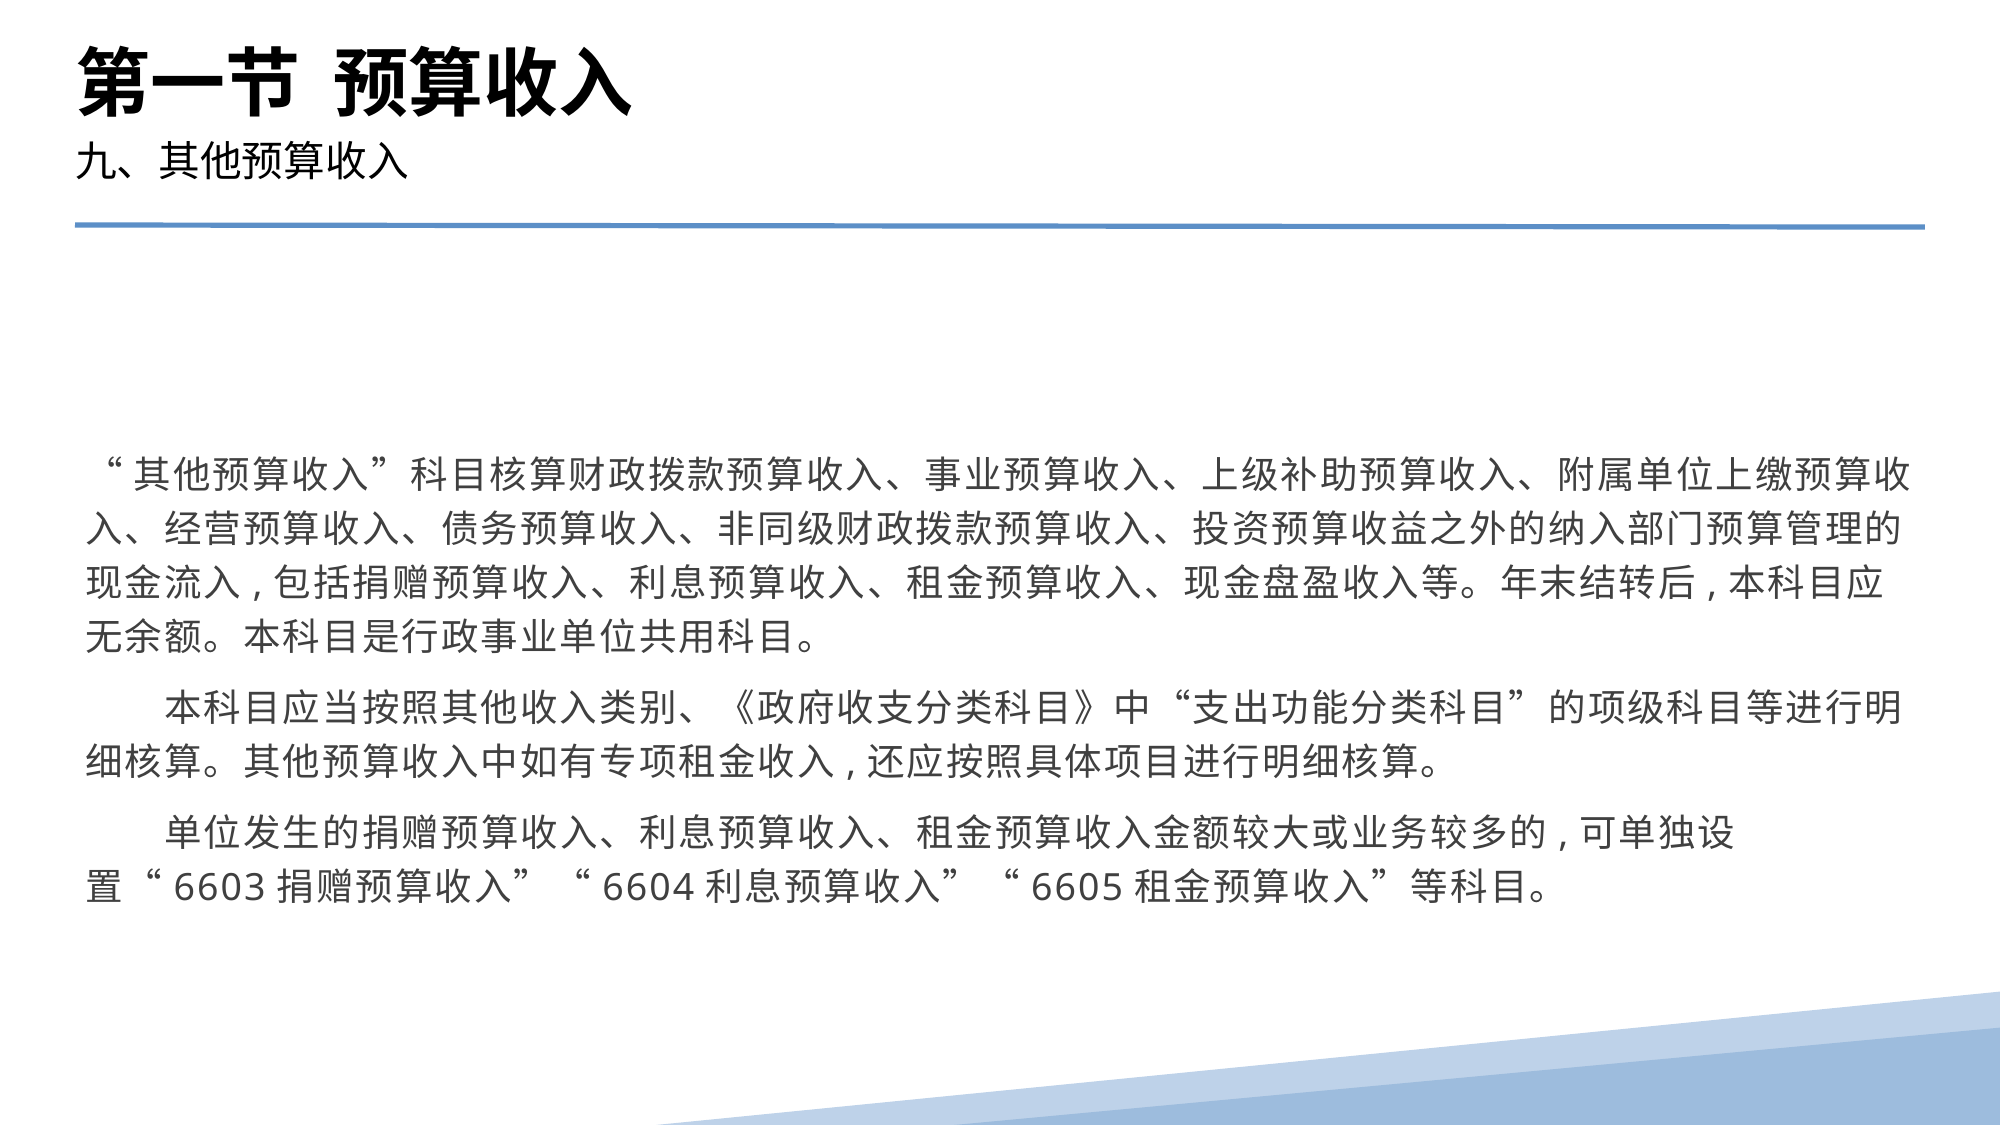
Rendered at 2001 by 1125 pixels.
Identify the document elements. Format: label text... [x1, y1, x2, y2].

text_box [74, 224, 1925, 228]
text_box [656, 991, 2000, 1125]
text_box “其他预算收入”科目核算财政拨款预算收入、事业预算收入、上级补助预算收入、附属单位上缴预算收入、经营预算收入、债务预算收入、非同级财政拨款预算收入、投资预算收益之外的纳入部门预算管理的现金流入,包括捐赠预算收入、利息预算收入、租金预算收入、现金盘盈收入等。年末结转后,本科目应无余额。本科目是行政事业单位共用科目。 本科目应当按照其他收入类别、《政府收支分类科目》中“支出功能分类科目”的项级科目等进行明细核算。其他预算收入中如有专项租金收入,还应按照具体项目进行明细核算。 单位发生的捐赠预算收入、利息预算收入、租金预算收入金额较大或业务较多的,可单独设置“6603捐赠预算收入”“6604利息预算收入”“6605租金预算收入”等科目。 [75, 328, 1925, 1022]
text_box 第一节 预算收入 [75, 24, 1925, 124]
text_box 九、其他预算收入 [75, 124, 1925, 200]
